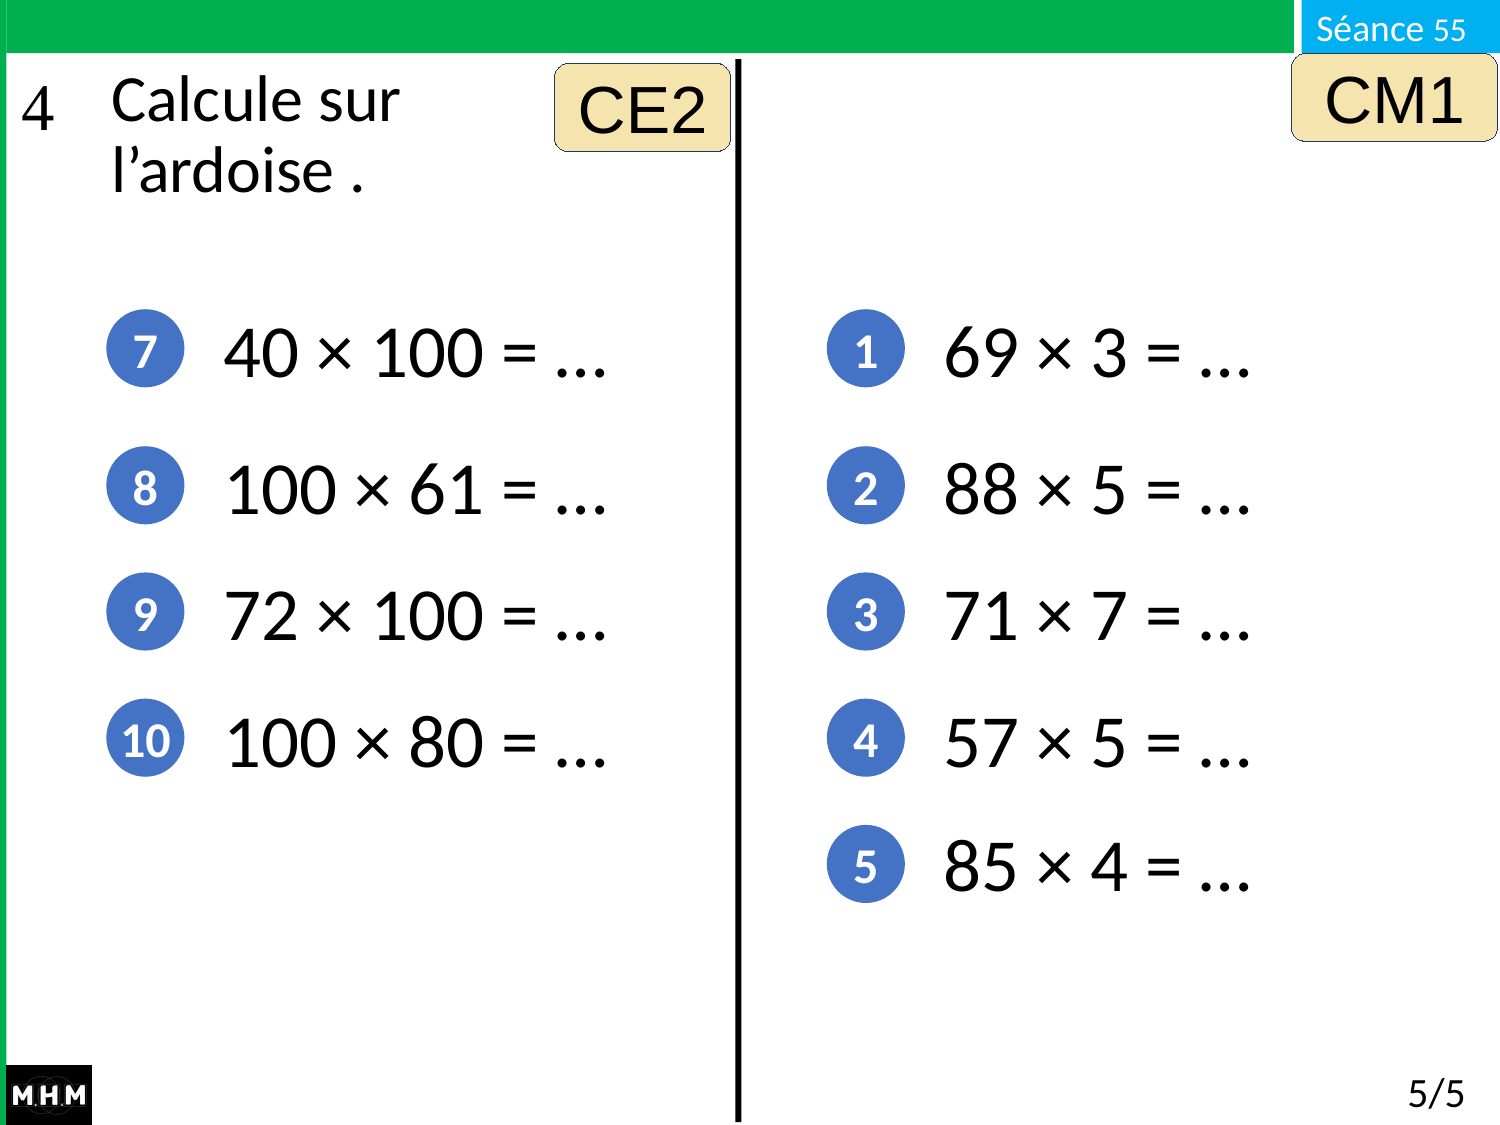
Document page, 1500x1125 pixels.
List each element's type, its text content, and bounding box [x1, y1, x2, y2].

text_box 2 [824, 444, 908, 527]
text_box 69 × 3 = … [928, 295, 1361, 400]
text_box 4 [824, 696, 908, 779]
text_box 100 × 61 = … [208, 432, 641, 537]
text_box 71 × 7 = … [928, 558, 1361, 664]
title Calcule sur l’ardoise . [96, 57, 575, 215]
text_box 5 [824, 822, 908, 906]
text_box 88 × 5 = … [928, 432, 1361, 537]
text_box 1 [824, 307, 908, 390]
text_box 57 × 5 = … [928, 684, 1361, 790]
text_box 85 × 4 = … [928, 809, 1361, 914]
picture [6, 1065, 92, 1125]
list 5/5 [1373, 1064, 1500, 1125]
text_box CM1 [1291, 53, 1498, 142]
text_box 10 [104, 696, 187, 779]
text_box 40 × 100 = … [208, 295, 641, 400]
text_box 8 [104, 444, 187, 527]
text_box 7 [104, 307, 187, 390]
text_box CE2 [554, 63, 731, 152]
text_box 3 [824, 570, 908, 653]
text_box 100 × 80 = … [208, 684, 641, 790]
text_box 9 [104, 570, 187, 653]
text_box 72 × 100 = … [208, 558, 641, 664]
